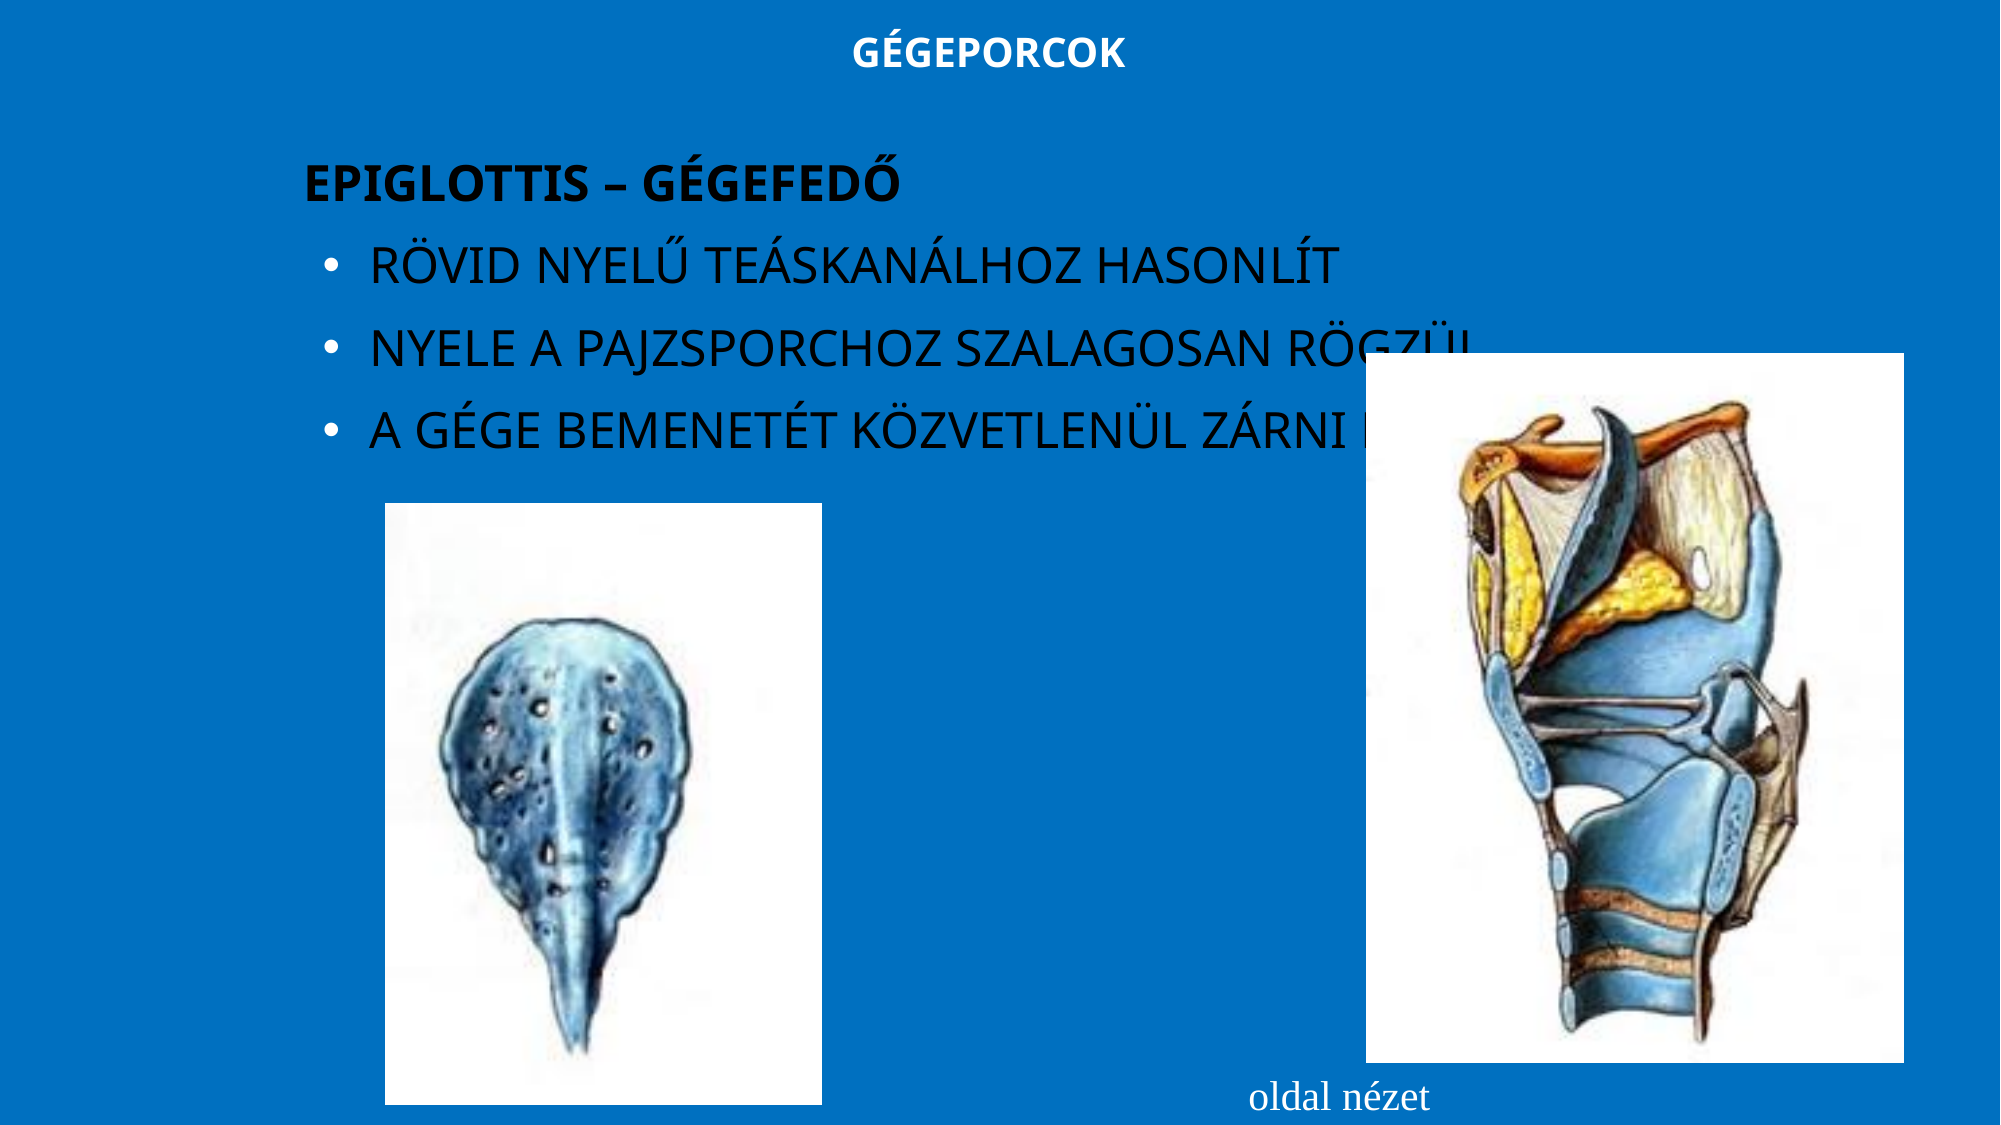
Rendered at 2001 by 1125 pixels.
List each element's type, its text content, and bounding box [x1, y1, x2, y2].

list epiglottis – gégefedő rövid nyelű teáskanálhoz hasonlít nyele a pajzsporchoz szalagosan rögzül a gége bemenetét közvetlenül zárni képes [279, 139, 1680, 471]
text_box oldal nézet [1233, 1061, 1446, 1125]
picture [1365, 353, 1904, 1064]
title Gégeporcok [351, 19, 1626, 84]
picture [385, 503, 822, 1106]
